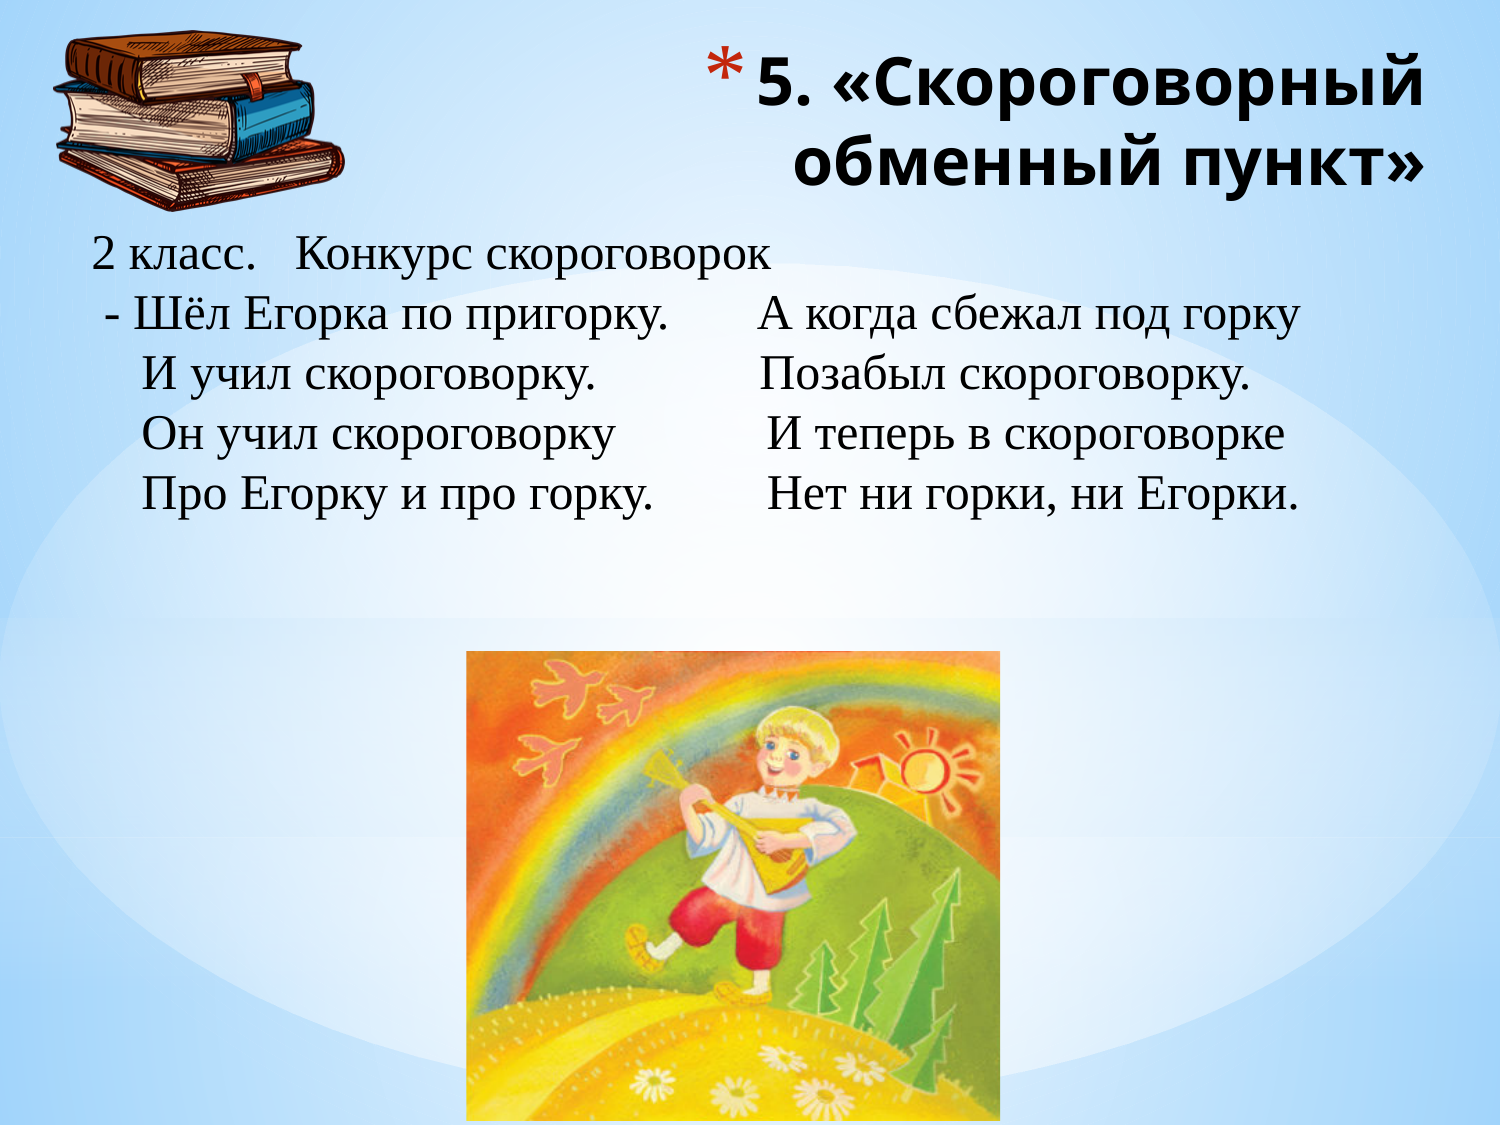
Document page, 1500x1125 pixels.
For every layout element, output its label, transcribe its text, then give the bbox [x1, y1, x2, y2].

text_box 2 класс. Конкурс скороговорок - Шёл Егорка по пригорку. А когда сбежал под горку И учил скороговорку. Позабыл скороговорку. Он учил скороговорку И теперь в скороговорке Про Егорку и про горку. Нет ни горки, ни Егорки. [76, 211, 1436, 527]
title 5. «Скороговорный обменный пункт» [347, 30, 1459, 197]
picture [52, 30, 346, 213]
picture [466, 650, 1001, 1121]
